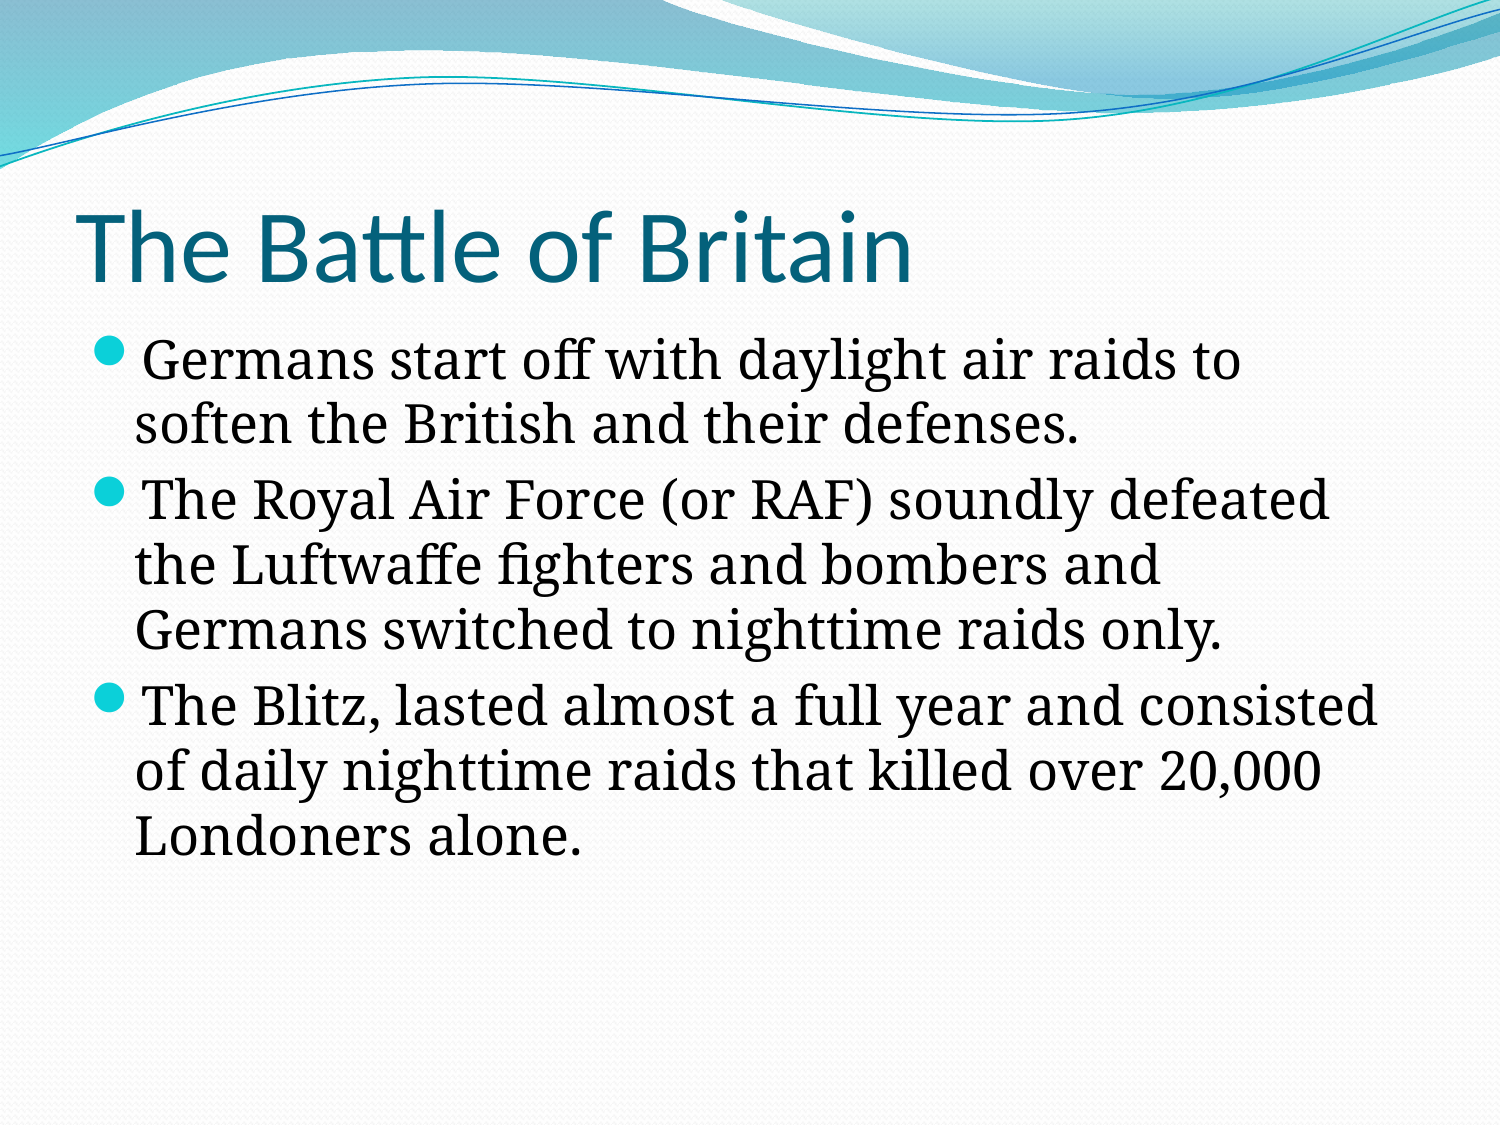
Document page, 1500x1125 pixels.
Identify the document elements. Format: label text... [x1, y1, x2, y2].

title The Battle of Britain [74, 115, 1426, 304]
list Germans start off with daylight air raids to soften the British and their defenses. The Royal Air Force (or RAF) soundly defeated the Luftwaffe fighters and bombers and Germans switched to nighttime raids only. The Blitz, lasted almost a full year and consisted of daily nighttime raids that killed over 20,000 Londoners alone. [74, 317, 1426, 1038]
